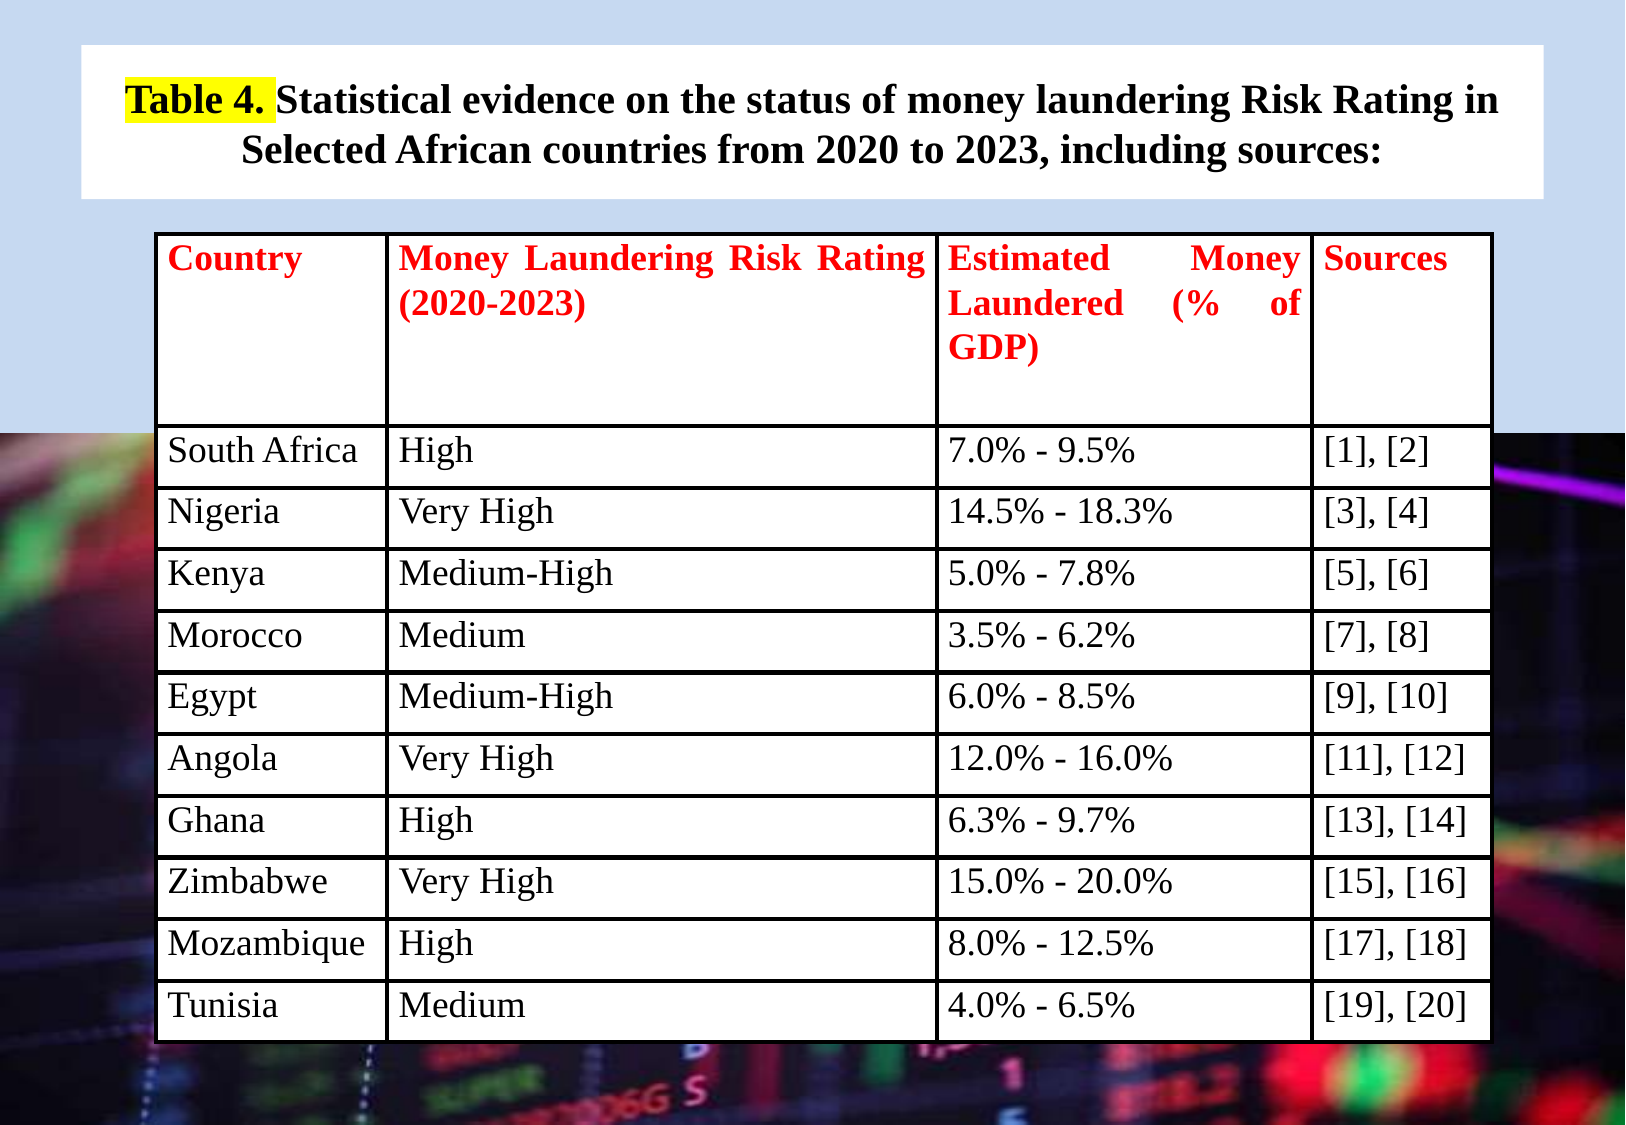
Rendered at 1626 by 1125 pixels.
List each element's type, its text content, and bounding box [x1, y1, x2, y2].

title Table 4. Statistical evidence on the status of money laundering Risk Rating in Selected African countries from 2020 to 2023, including sources: [81, 45, 1544, 200]
table_cell South Africa [158, 428, 385, 432]
table_cell 7.0% - 9.5% [939, 428, 1310, 432]
table_cell [1], [2] [1314, 428, 1490, 432]
table_header Money Laundering Risk Rating (2020-2023) [389, 236, 935, 424]
picture [0, 433, 1625, 1125]
table_header Estimated Money Laundered (% of GDP) [939, 236, 1310, 424]
table_header Country [158, 236, 385, 424]
table_header Sources [1314, 236, 1490, 424]
table_cell High [389, 428, 935, 432]
